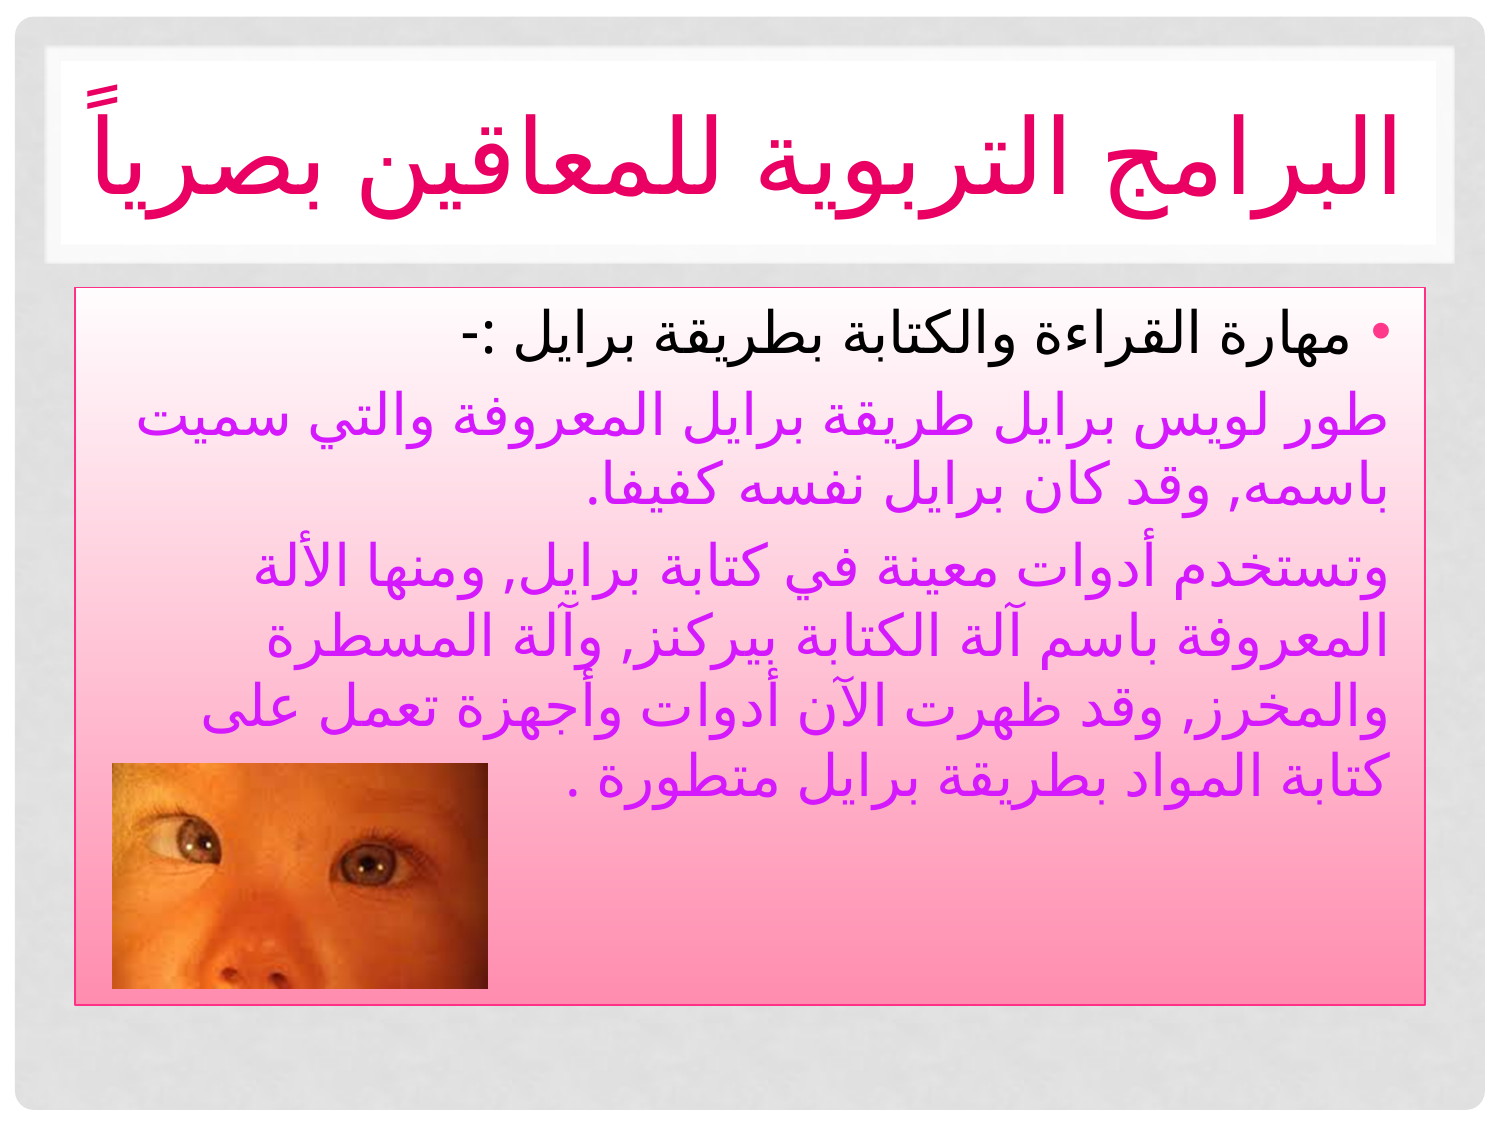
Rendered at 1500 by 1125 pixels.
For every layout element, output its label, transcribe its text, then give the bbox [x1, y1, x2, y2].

list مهارة القراءة والكتابة بطريقة برايل :- طور لويس برايل طريقة برايل المعروفة والتي سميت باسمه, وقد كان برايل نفسه كفيفا. وتستخدم أدوات معينة في كتابة برايل, ومنها الألة المعروفة باسم آلة الكتابة بيركنز, وآلة المسطرة والمخرز, وقد ظهرت الآن أدوات وأجهزة تعمل على كتابة المواد بطريقة برايل متطورة . [74, 287, 1426, 1006]
picture [111, 762, 488, 989]
title البرامج التربوية للمعاقين بصرياً [69, 66, 1425, 238]
